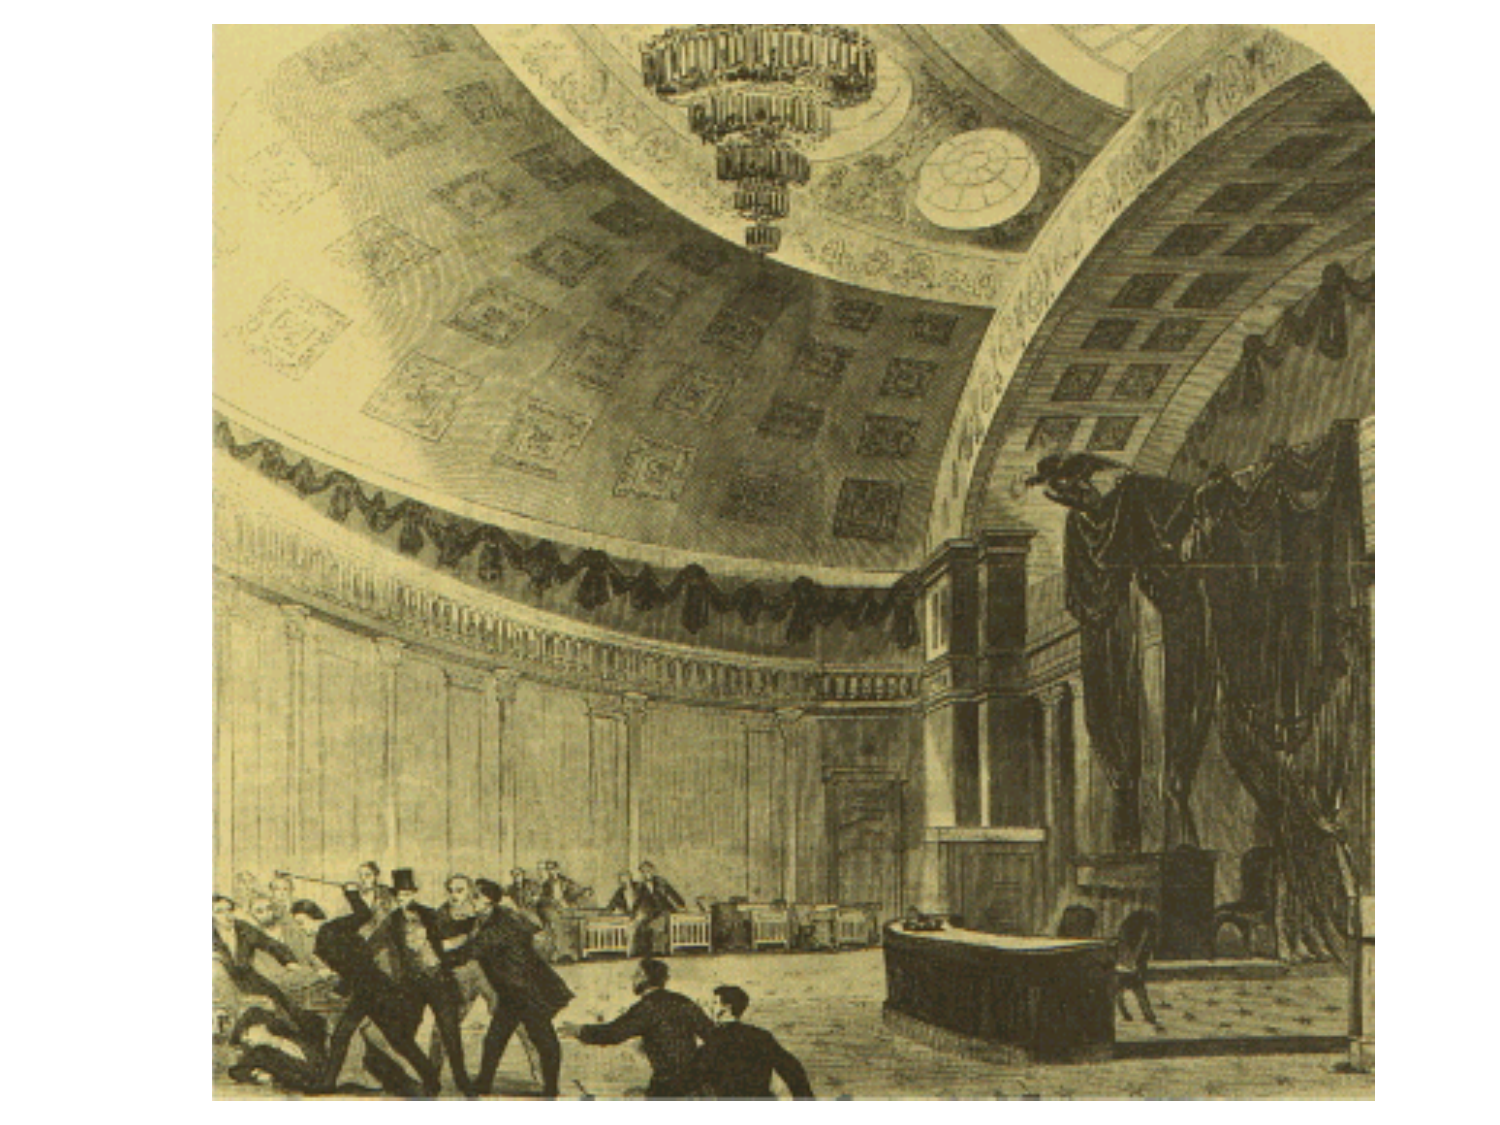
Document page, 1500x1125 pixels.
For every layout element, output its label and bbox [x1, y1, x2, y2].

picture [212, 24, 1376, 1101]
